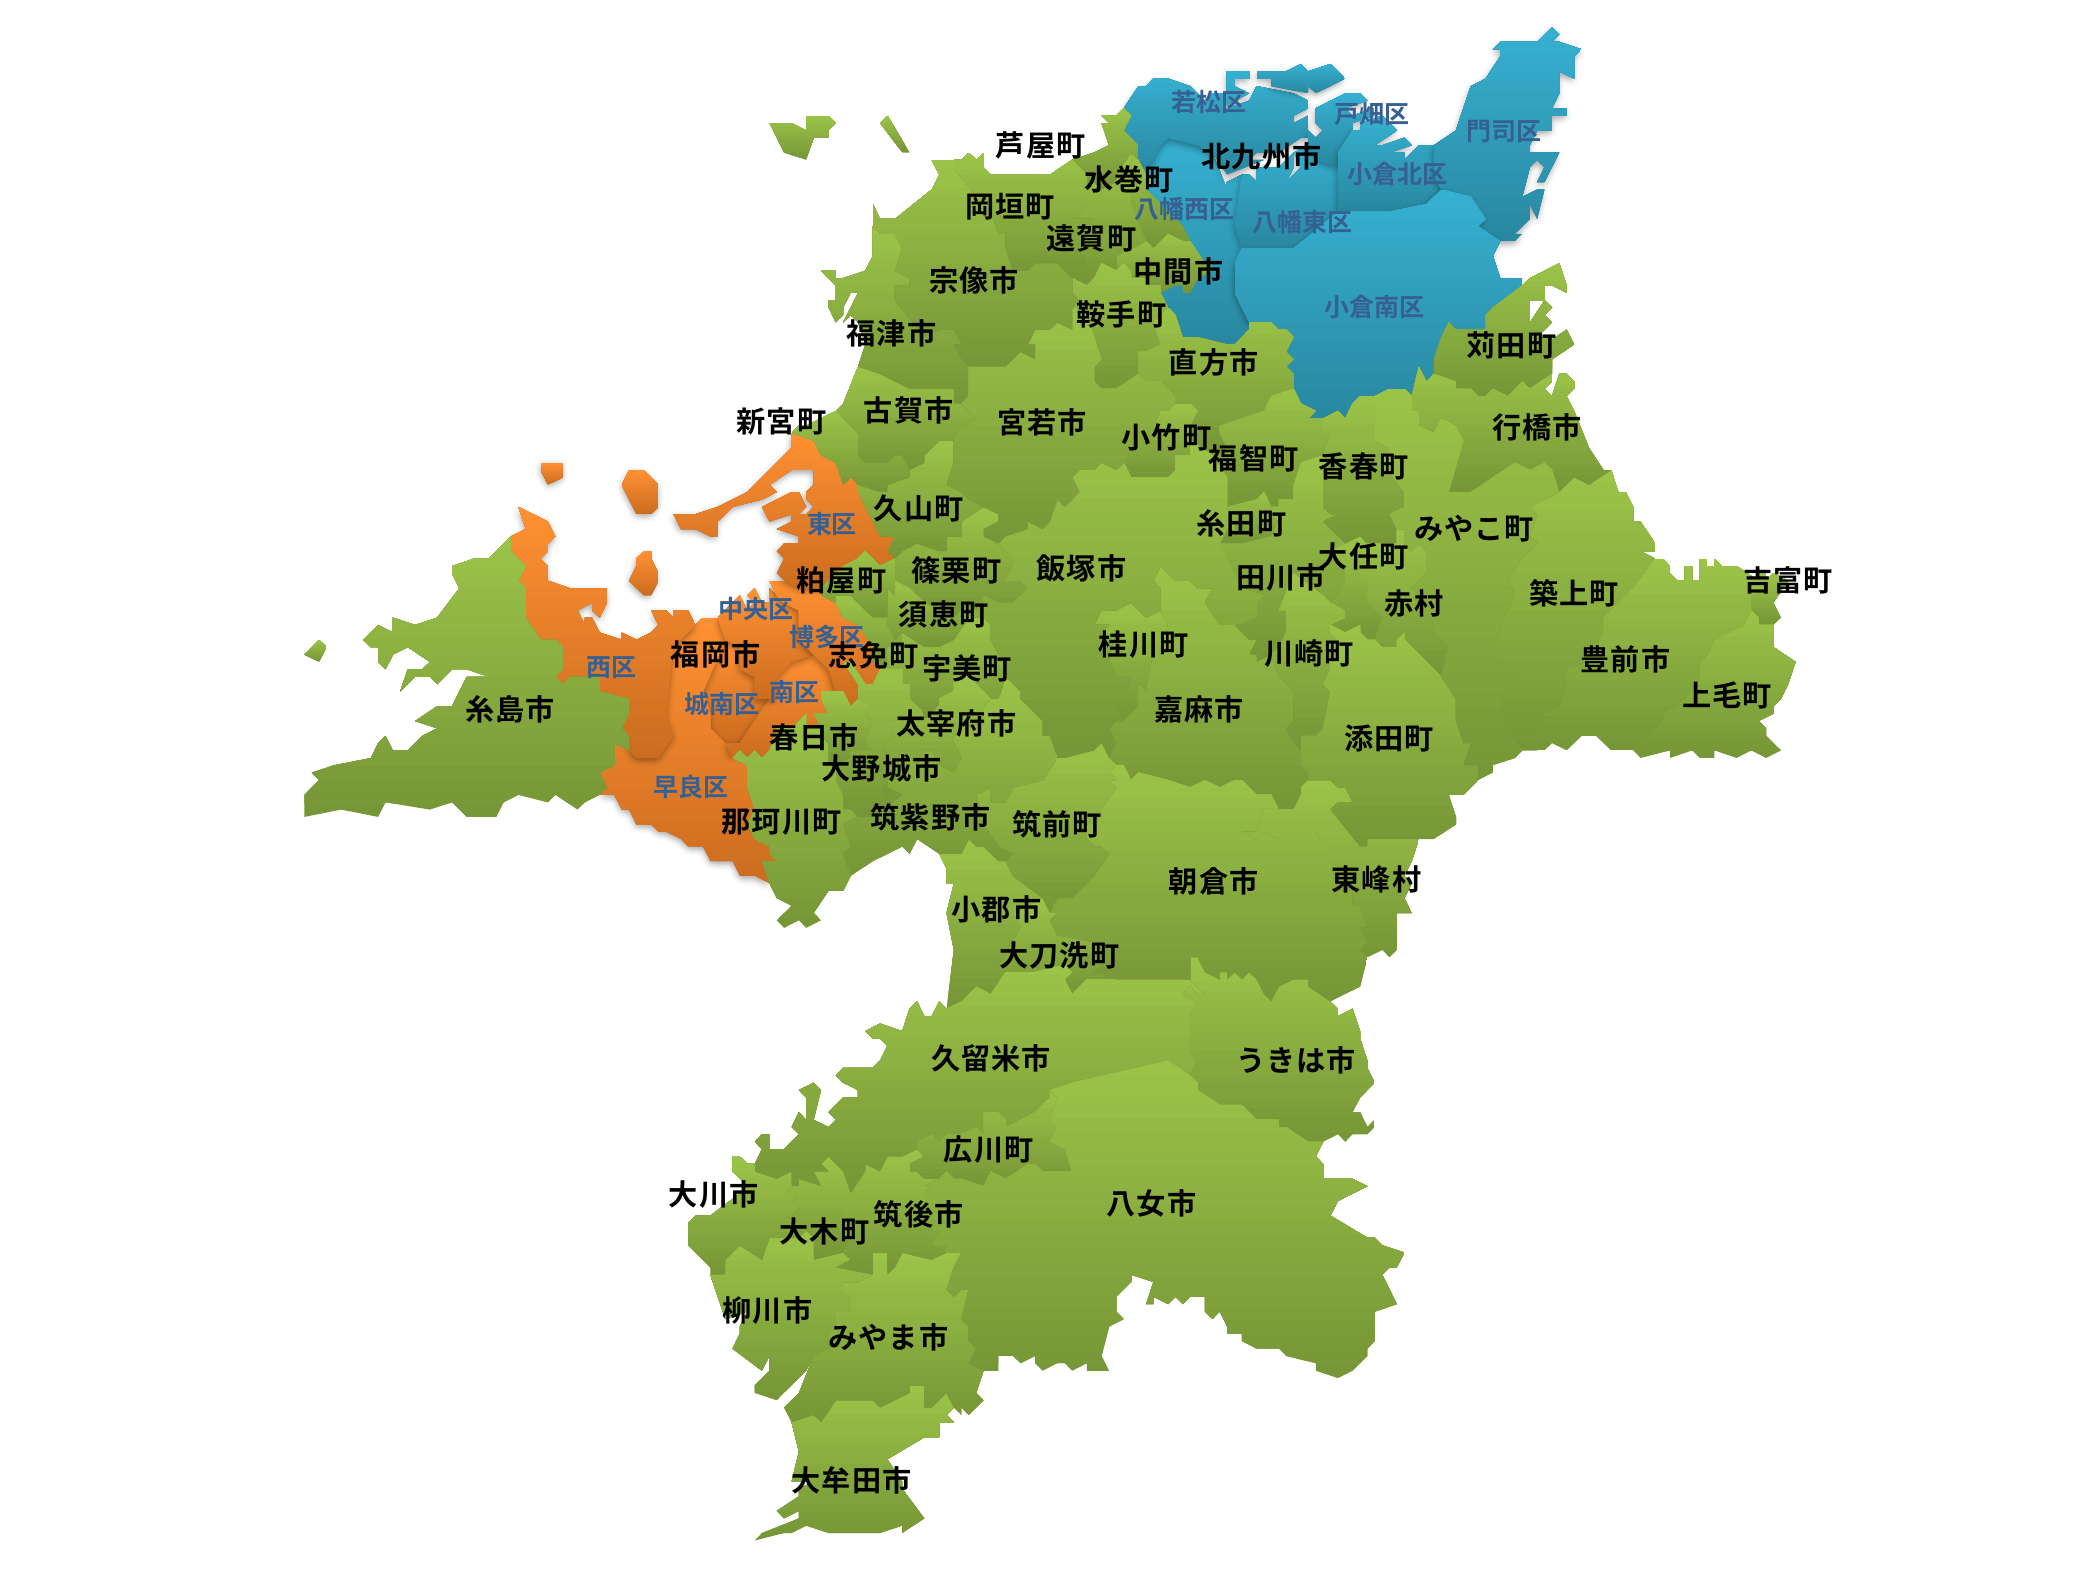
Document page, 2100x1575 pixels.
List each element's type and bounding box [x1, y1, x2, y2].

text_box [1123, 26, 1582, 105]
text_box [304, 108, 1796, 1541]
text_box [449, 119, 1850, 1506]
text_box [570, 78, 1558, 117]
